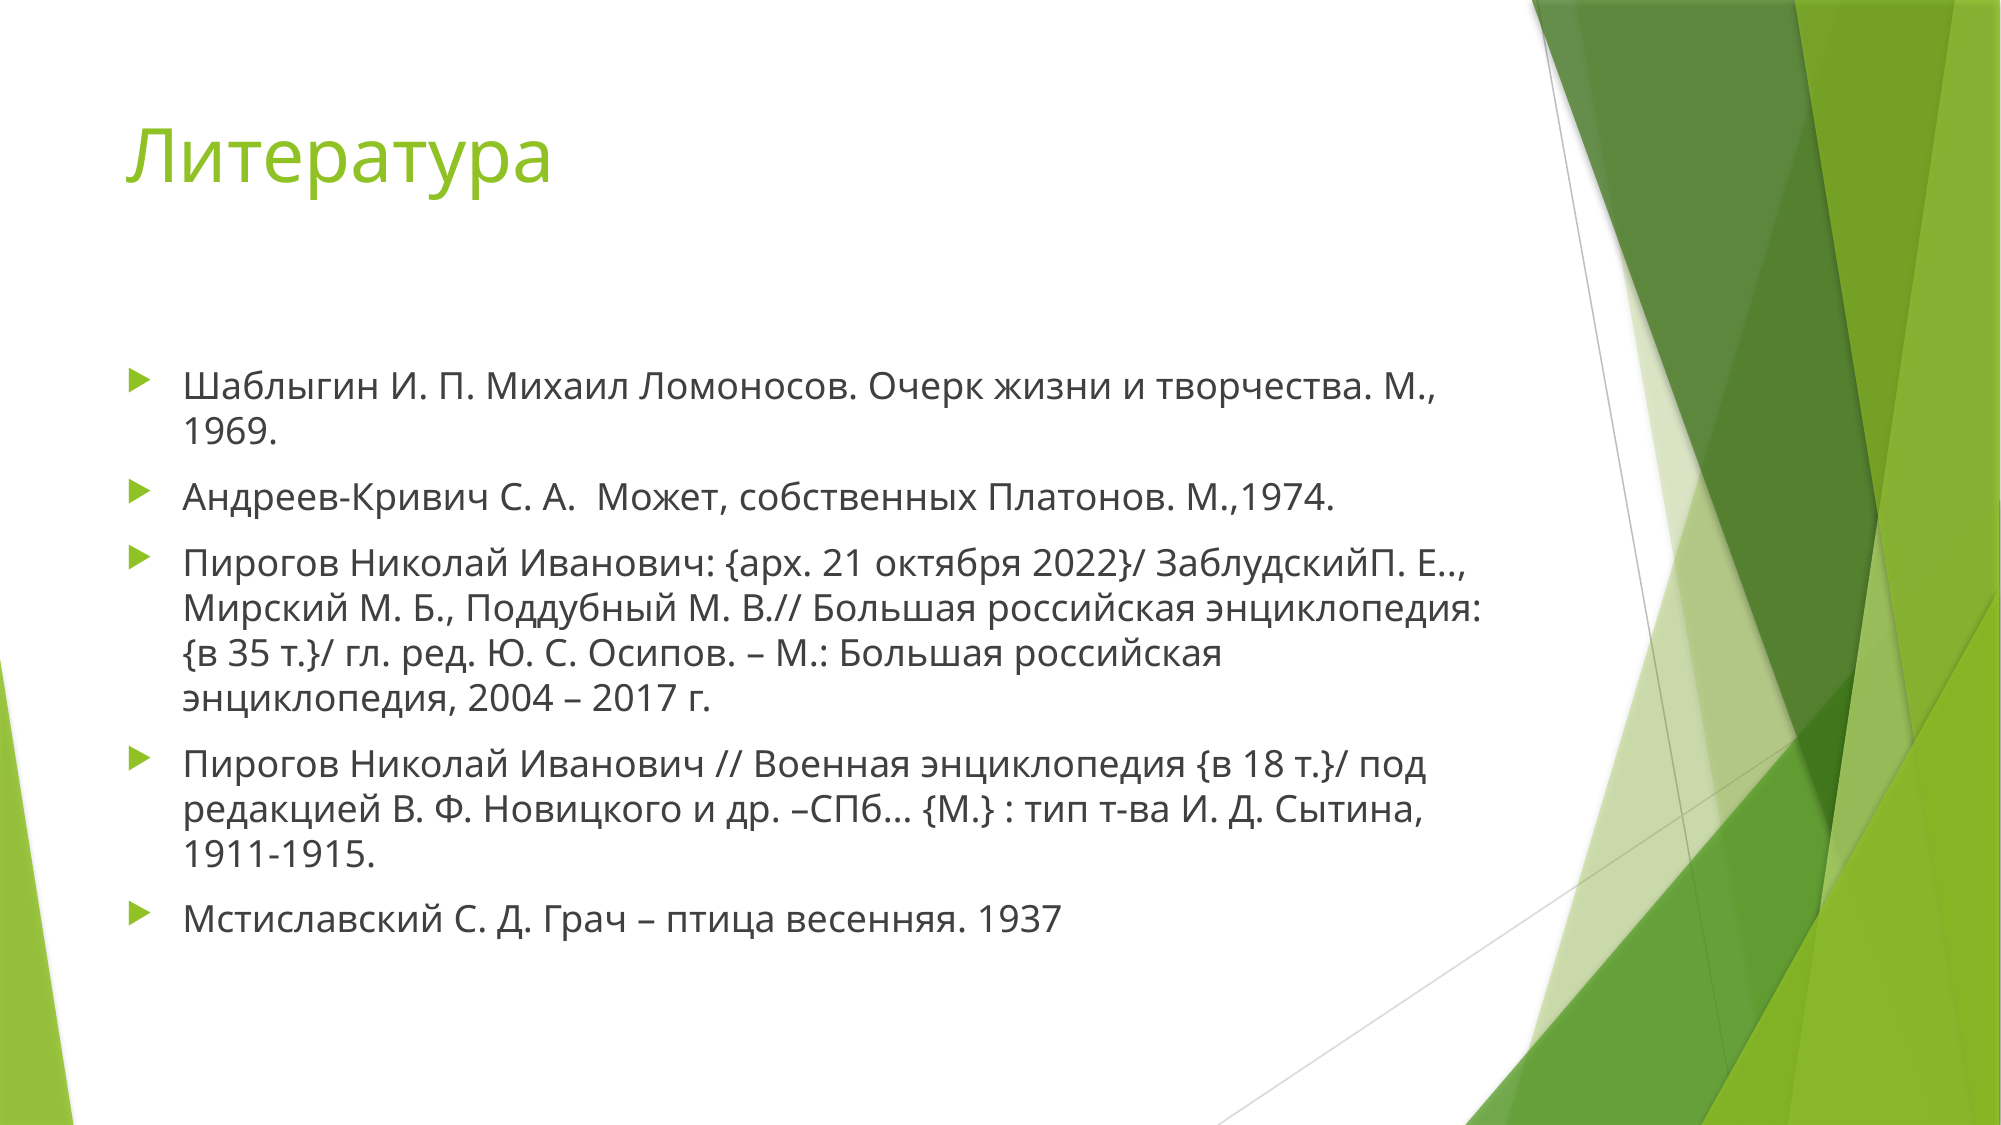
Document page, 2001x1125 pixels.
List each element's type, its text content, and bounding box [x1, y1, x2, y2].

title Литература [111, 99, 1522, 317]
list Шаблыгин И. П. Михаил Ломоносов. Очерк жизни и творчества. М., 1969. Андреев-Кривич С. А. Может, собственных Платонов. М.,1974. Пирогов Николай Иванович: {арх. 21 октября 2022}/ ЗаблудскийП. Е.., Мирский М. Б., Поддубный М. В.// Большая российская энциклопедия: {в 35 т.}/ гл. ред. Ю. С. Осипов. – М.: Большая российская энциклопедия, 2004 – 2017 г. Пирогов Николай Иванович // Военная энциклопедия {в 18 т.}/ под редакцией В. Ф. Новицкого и др. –СПб… {М.} : тип т-ва И. Д. Сытина, 1911-1915. Мстиславский С. Д. Грач – птица весенняя. 1937 [111, 354, 1522, 992]
